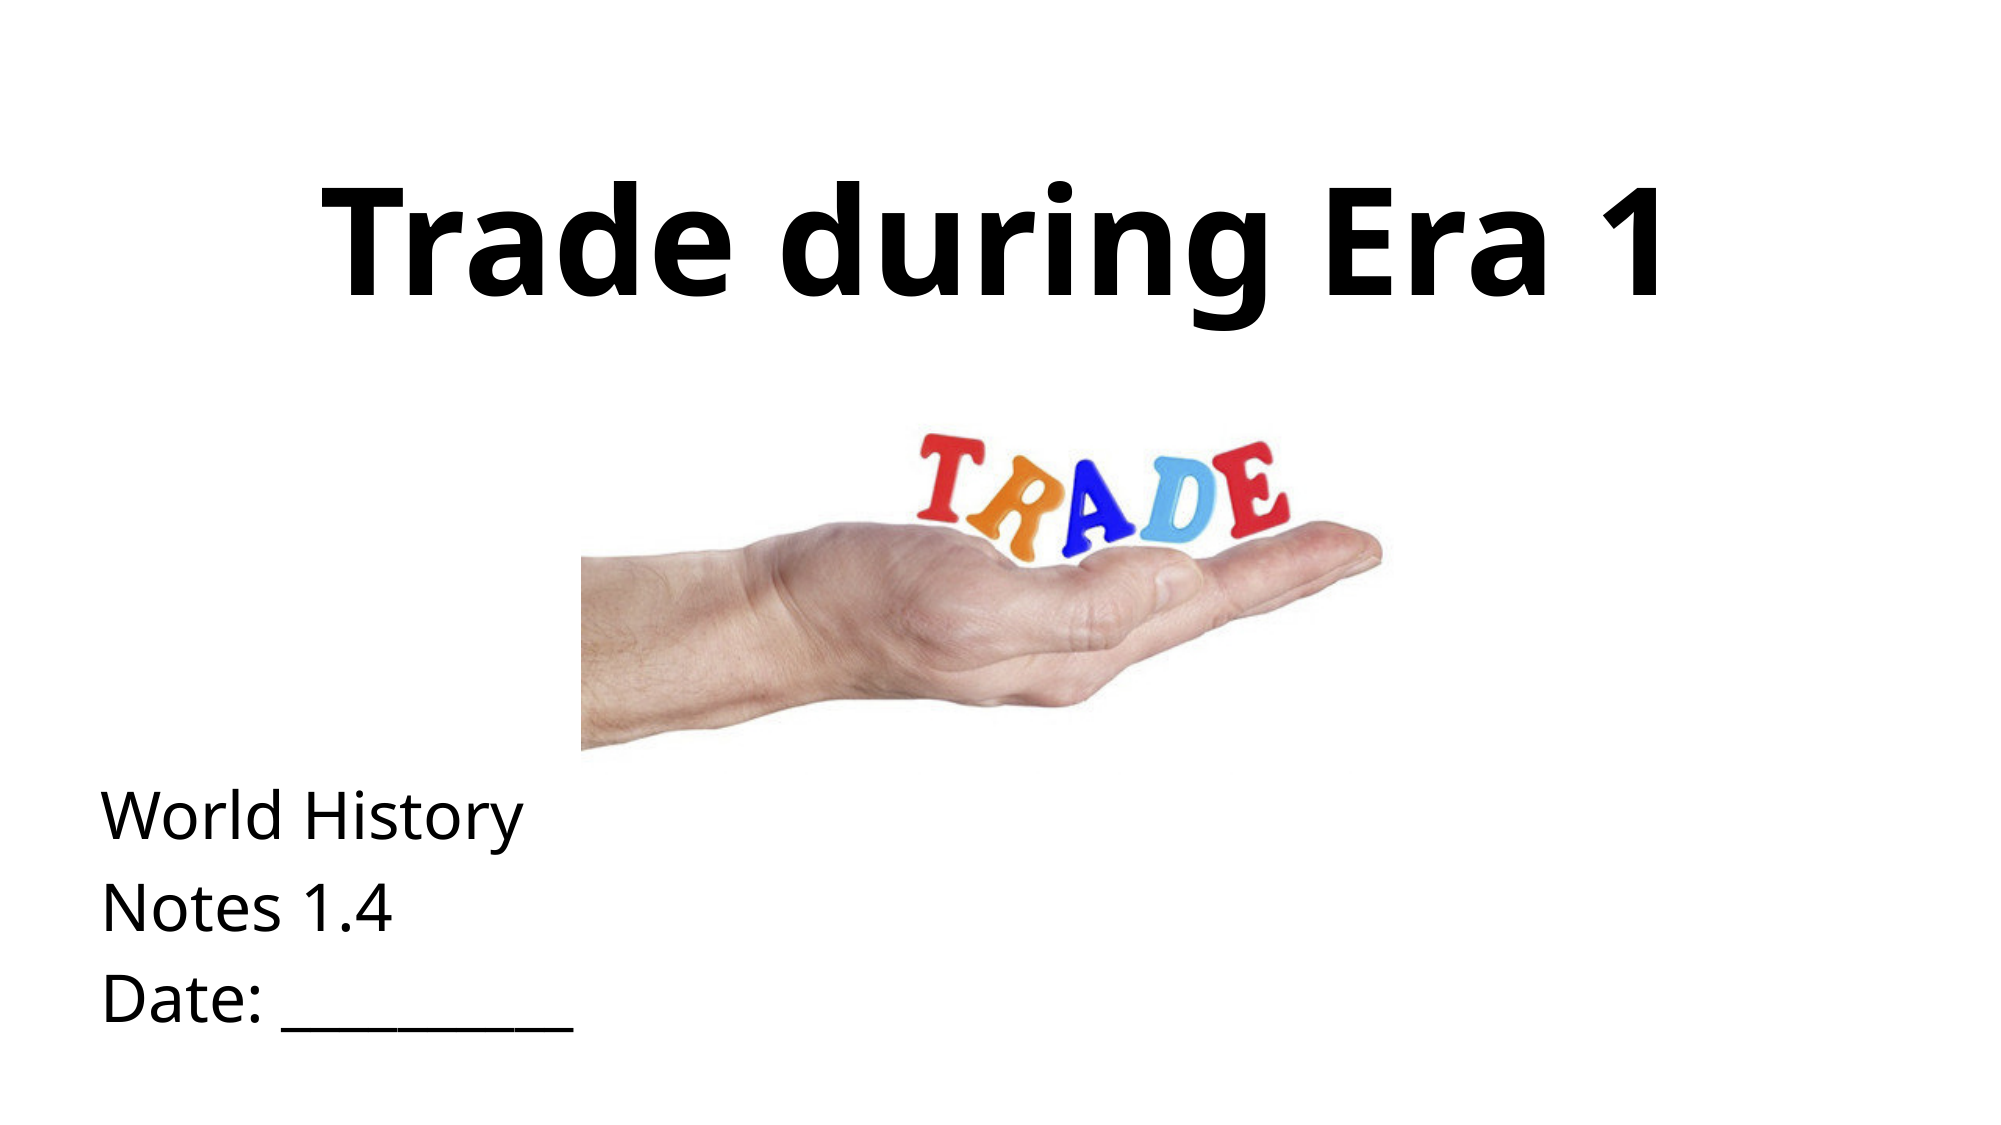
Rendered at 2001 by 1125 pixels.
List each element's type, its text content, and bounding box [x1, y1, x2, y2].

subtitle World History Notes 1.4 Date: __________ [85, 774, 1586, 1047]
title Trade during Era 1 [249, 36, 1750, 336]
picture [581, 396, 1419, 775]
